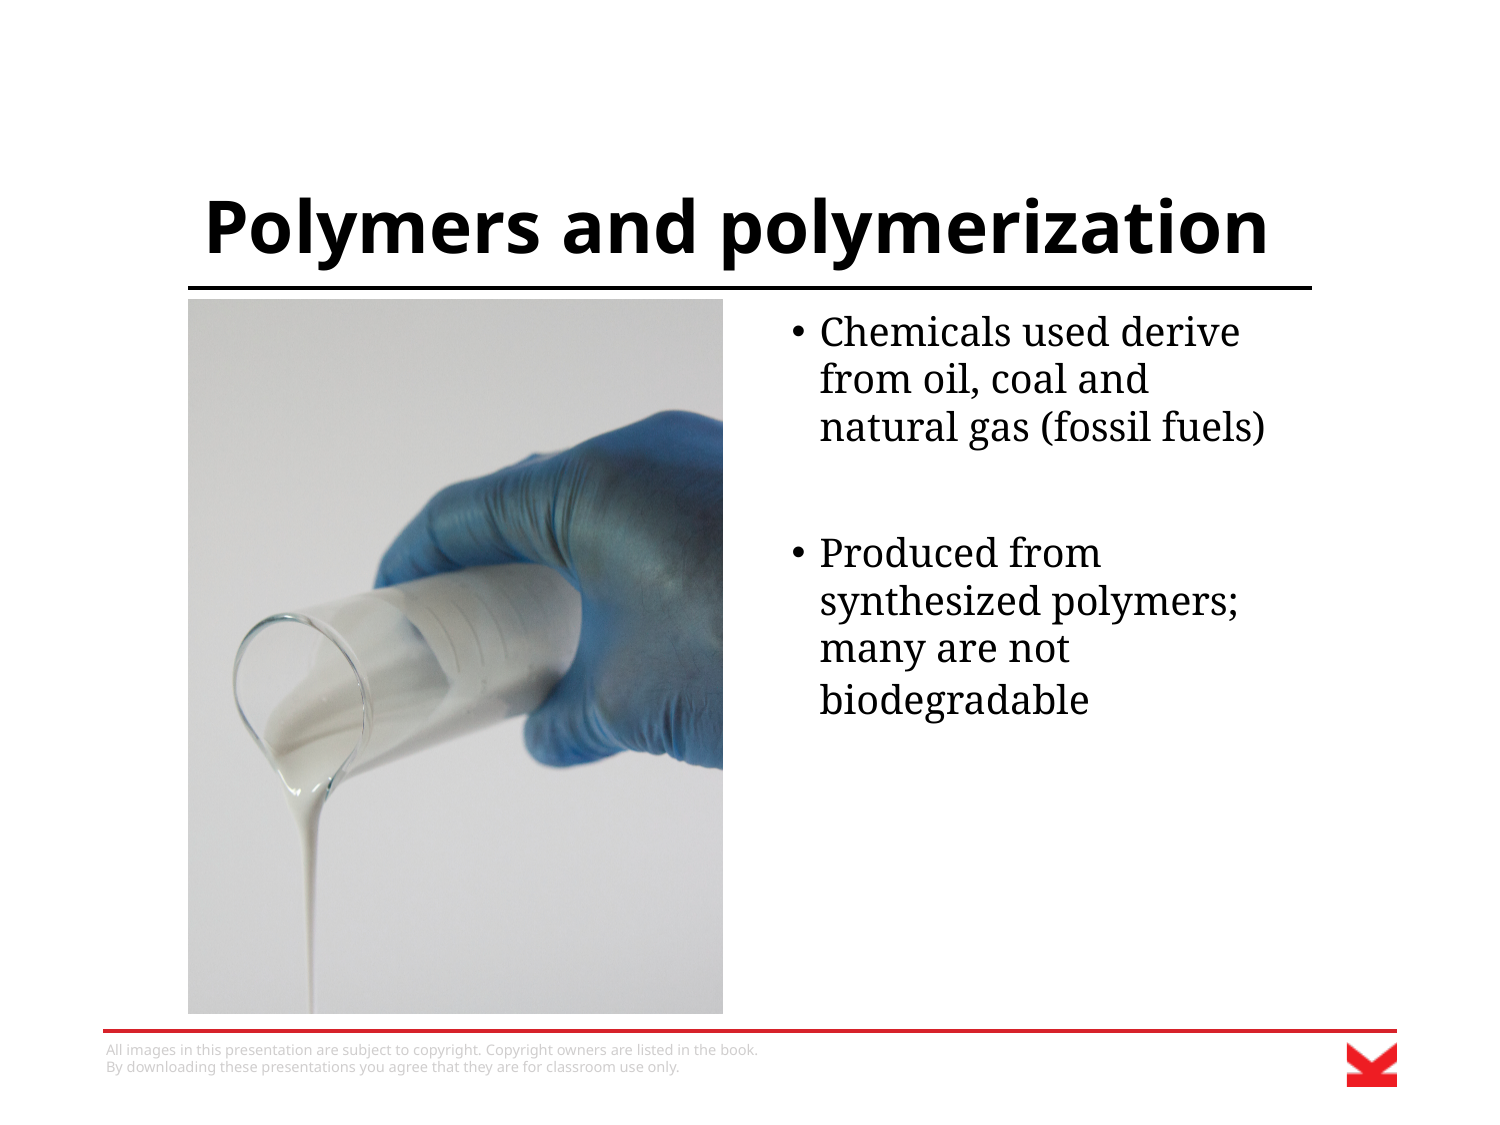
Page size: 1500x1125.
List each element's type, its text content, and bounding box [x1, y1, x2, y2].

text_box All images in this presentation are subject to copyright. Copyright owners are listed in the book. By downloading these presentations you agree that they are for classroom use only. [91, 1032, 842, 1083]
picture [187, 299, 723, 1014]
title Polymers and polymerization [188, 59, 1312, 278]
list Chemicals used derive from oil, coal and natural gas (fossil fuels) Produced from synthesized polymers; many are not biodegradable [776, 299, 1312, 1014]
